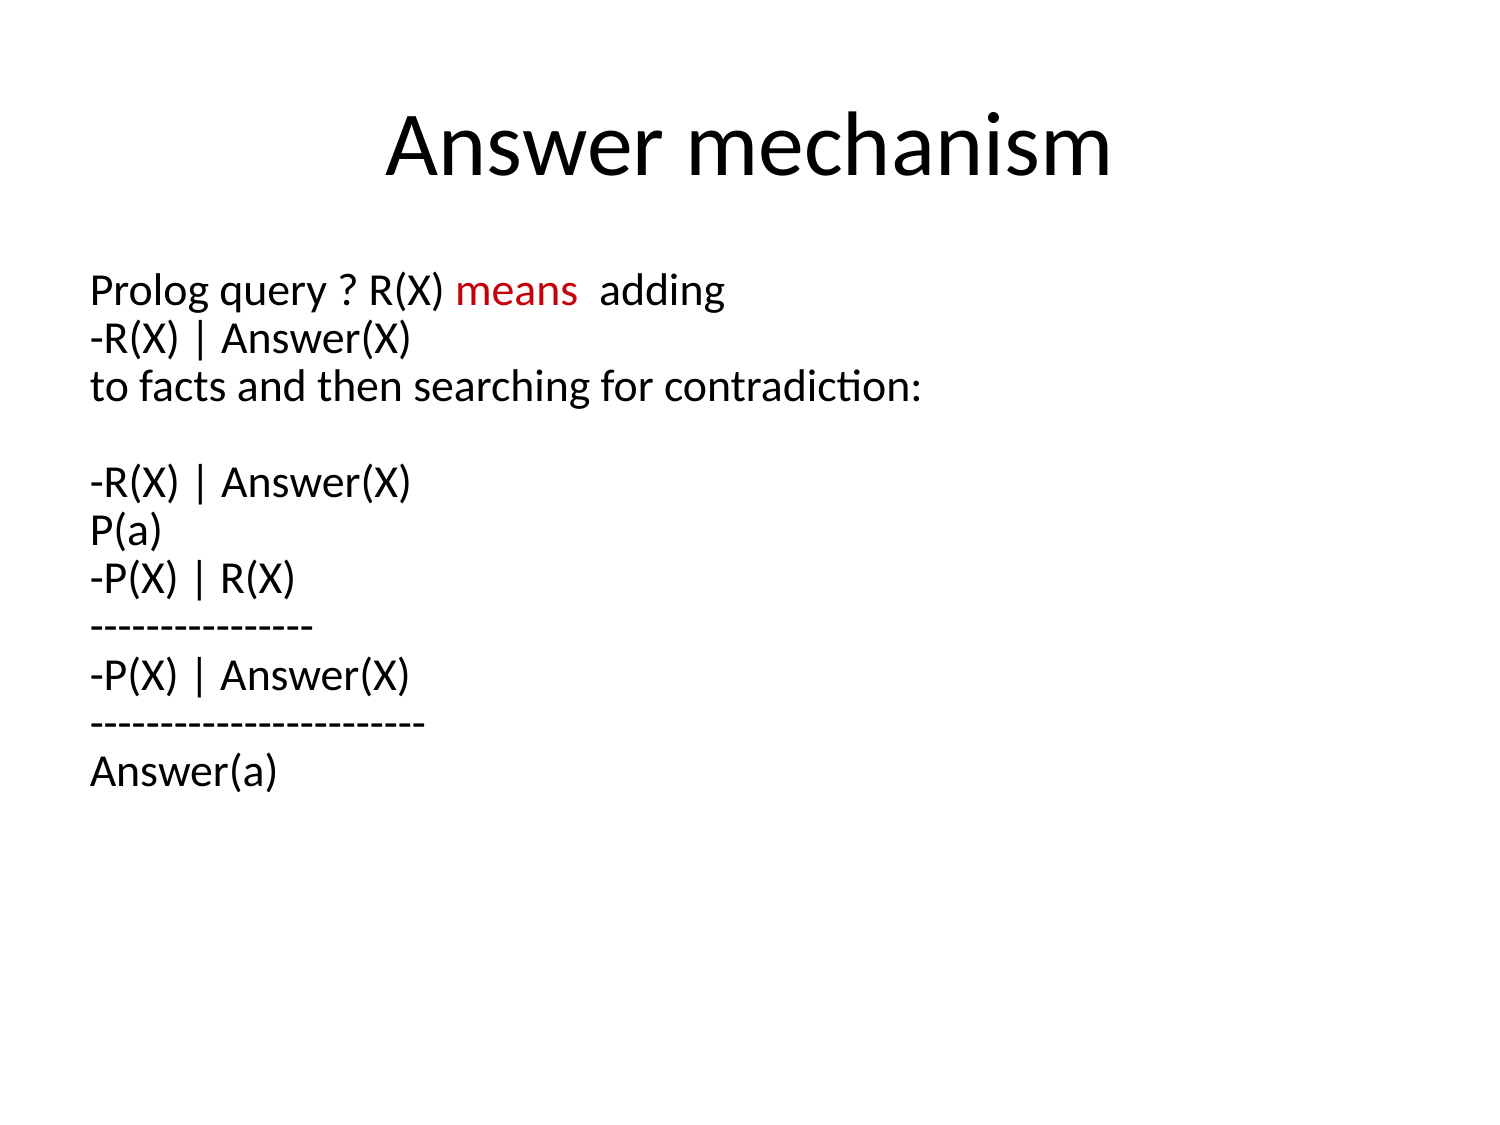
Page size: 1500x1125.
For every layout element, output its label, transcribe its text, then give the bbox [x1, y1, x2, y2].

title Answer mechanism [75, 45, 1425, 233]
text_box Prolog query ? R(X) means adding -R(X) | Answer(X) to facts and then searching for contradiction: -R(X) | Answer(X) P(a) -P(X) | R(X) ---------------- -P(X) | Answer(X) ------------------------ Answer(a) [74, 262, 1425, 1005]
